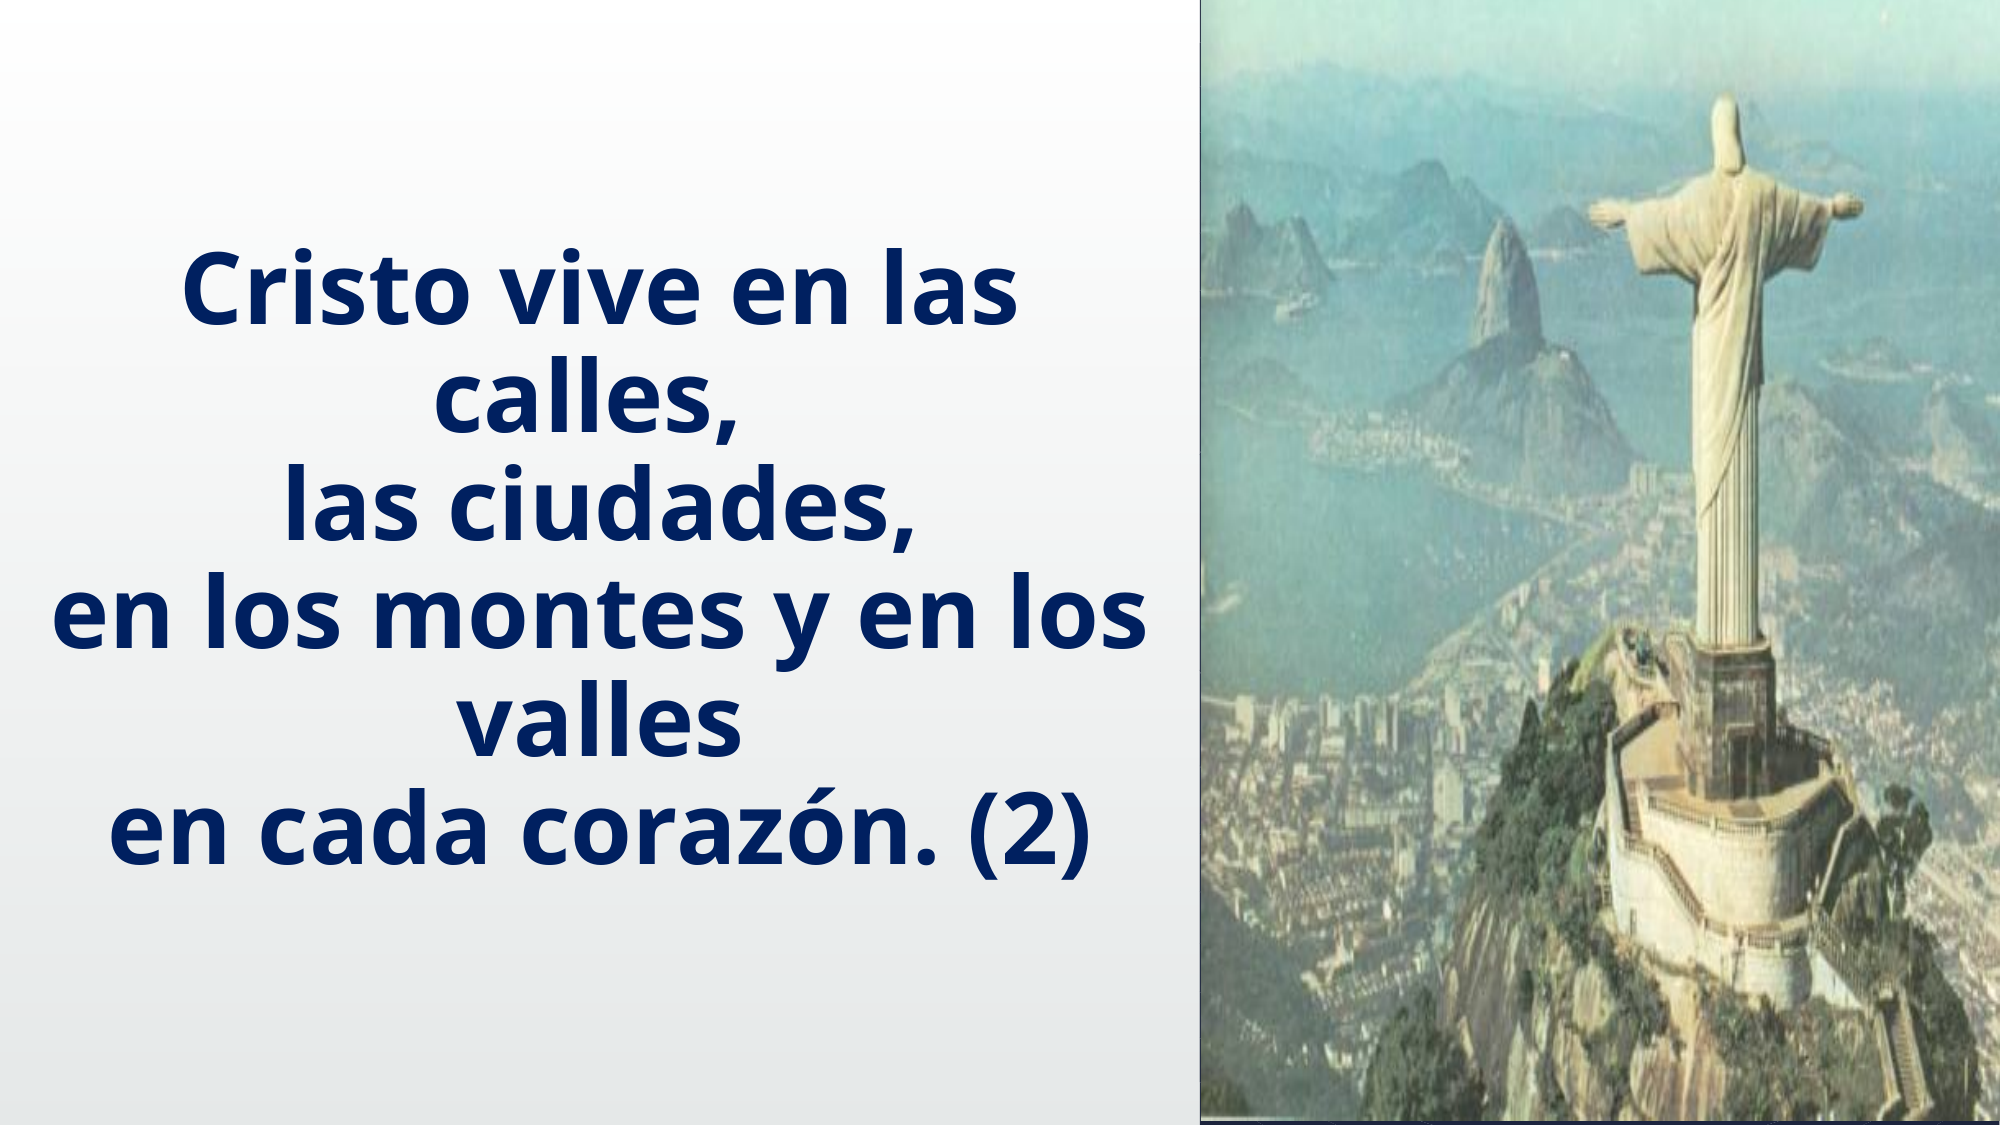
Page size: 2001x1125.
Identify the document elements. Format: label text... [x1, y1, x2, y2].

picture [1200, 0, 2000, 1125]
title Cristo vive en las calles, las ciudades, en los montes y en los valles en cada corazón. (2) [0, 0, 1200, 1125]
